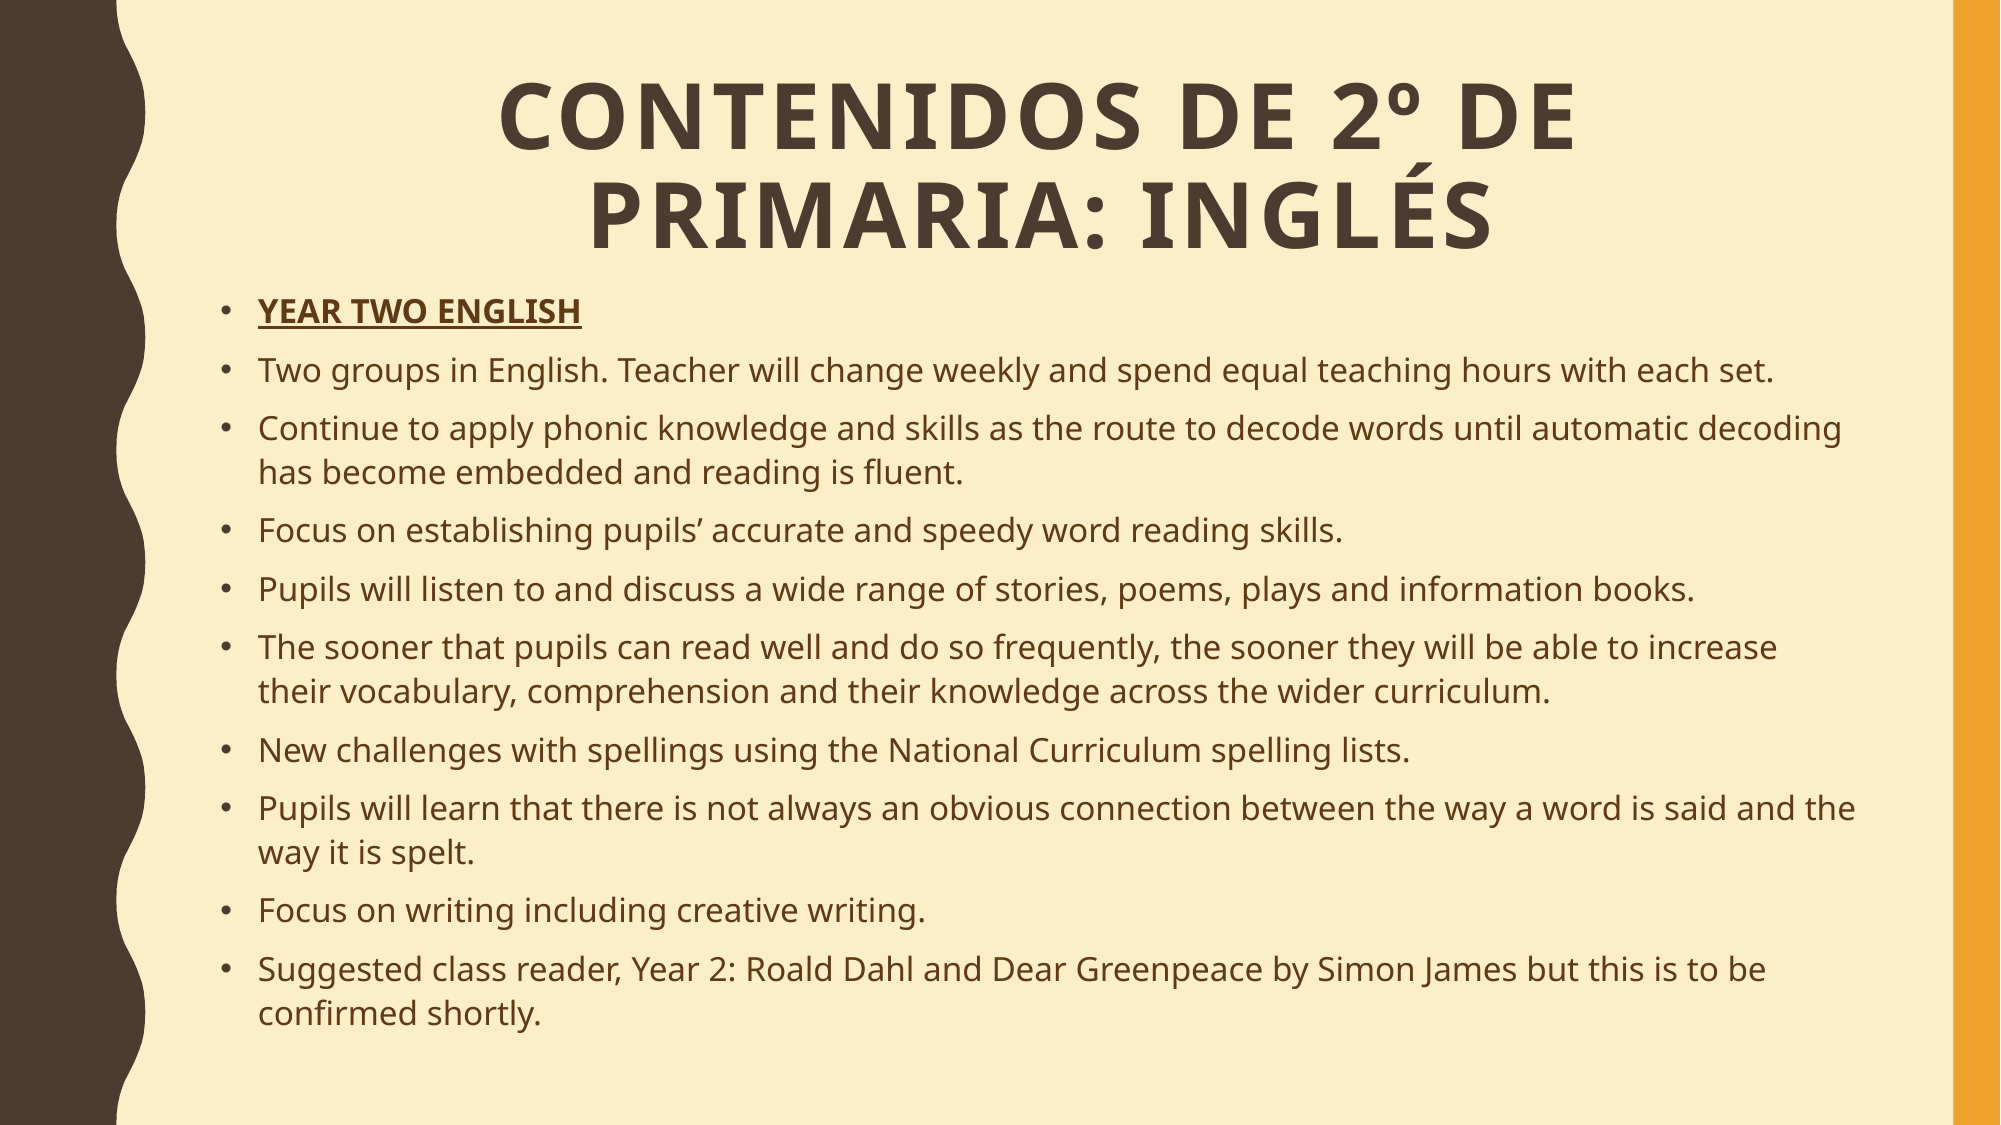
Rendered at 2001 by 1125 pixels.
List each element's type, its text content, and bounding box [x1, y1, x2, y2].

list YEAR TWO ENGLISH Two groups in English. Teacher will change weekly and spend equal teaching hours with each set. Continue to apply phonic knowledge and skills as the route to decode words until automatic decoding has become embedded and reading is fluent. Focus on establishing pupils’ accurate and speedy word reading skills. Pupils will listen to and discuss a wide range of stories, poems, plays and information books. The sooner that pupils can read well and do so frequently, the sooner they will be able to increase their vocabulary, comprehension and their knowledge across the wider curriculum. New challenges with spellings using the National Curriculum spelling lists. Pupils will learn that there is not always an obvious connection between the way a word is said and the way it is spelt. Focus on writing including creative writing. Suggested class reader, Year 2: Roald Dahl and Dear Greenpeace by Simon James but this is to be confirmed shortly. [205, 278, 1875, 1059]
title CONTENIDOS DE 2º DE PRIMARIA: INGLÉS [205, 62, 1875, 278]
